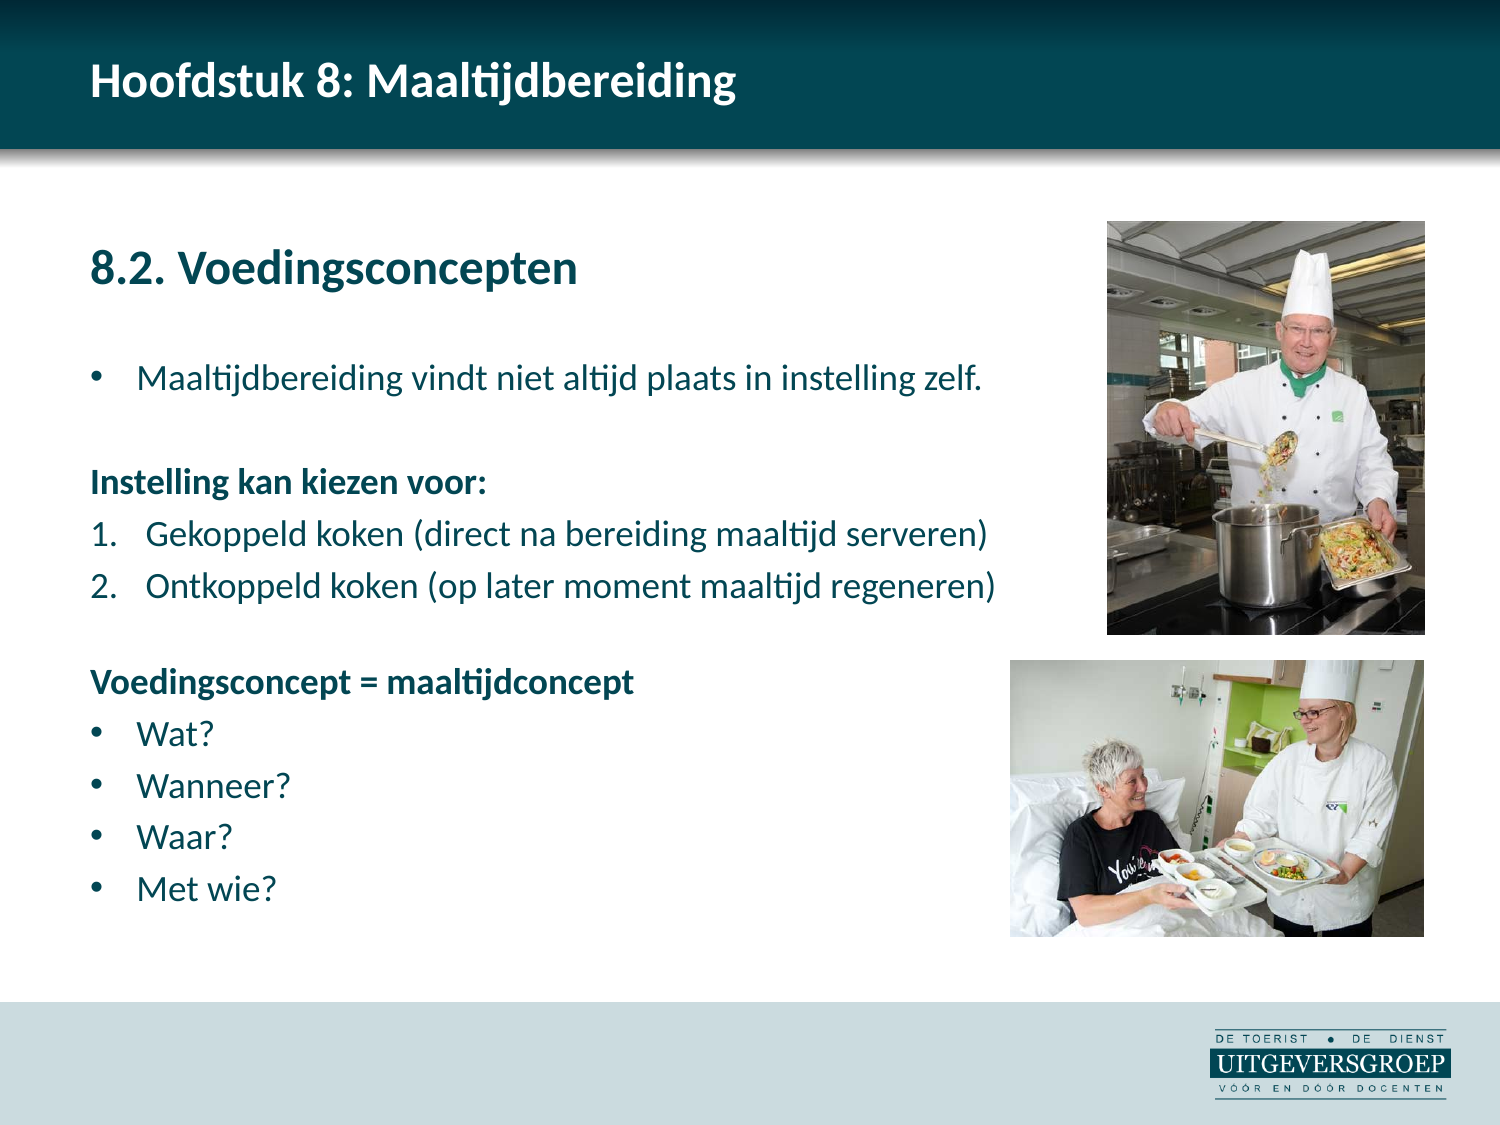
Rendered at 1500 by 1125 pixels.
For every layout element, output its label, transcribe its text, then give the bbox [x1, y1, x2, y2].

picture [1210, 1021, 1451, 1106]
picture [1010, 660, 1425, 937]
list 8.2. Voedingsconcepten Maaltijdbereiding vindt niet altijd plaats in instelling zelf. Instelling kan kiezen voor: Gekoppeld koken (direct na bereiding maaltijd serveren) Ontkoppeld koken (op later moment maaltijd regeneren) Voedingsconcept = maaltijdconcept Wat? Wanneer? Waar? Met wie? [75, 221, 1425, 965]
picture [1106, 220, 1426, 635]
title Hoofdstuk 8: Maaltijdbereiding [75, 0, 1425, 172]
